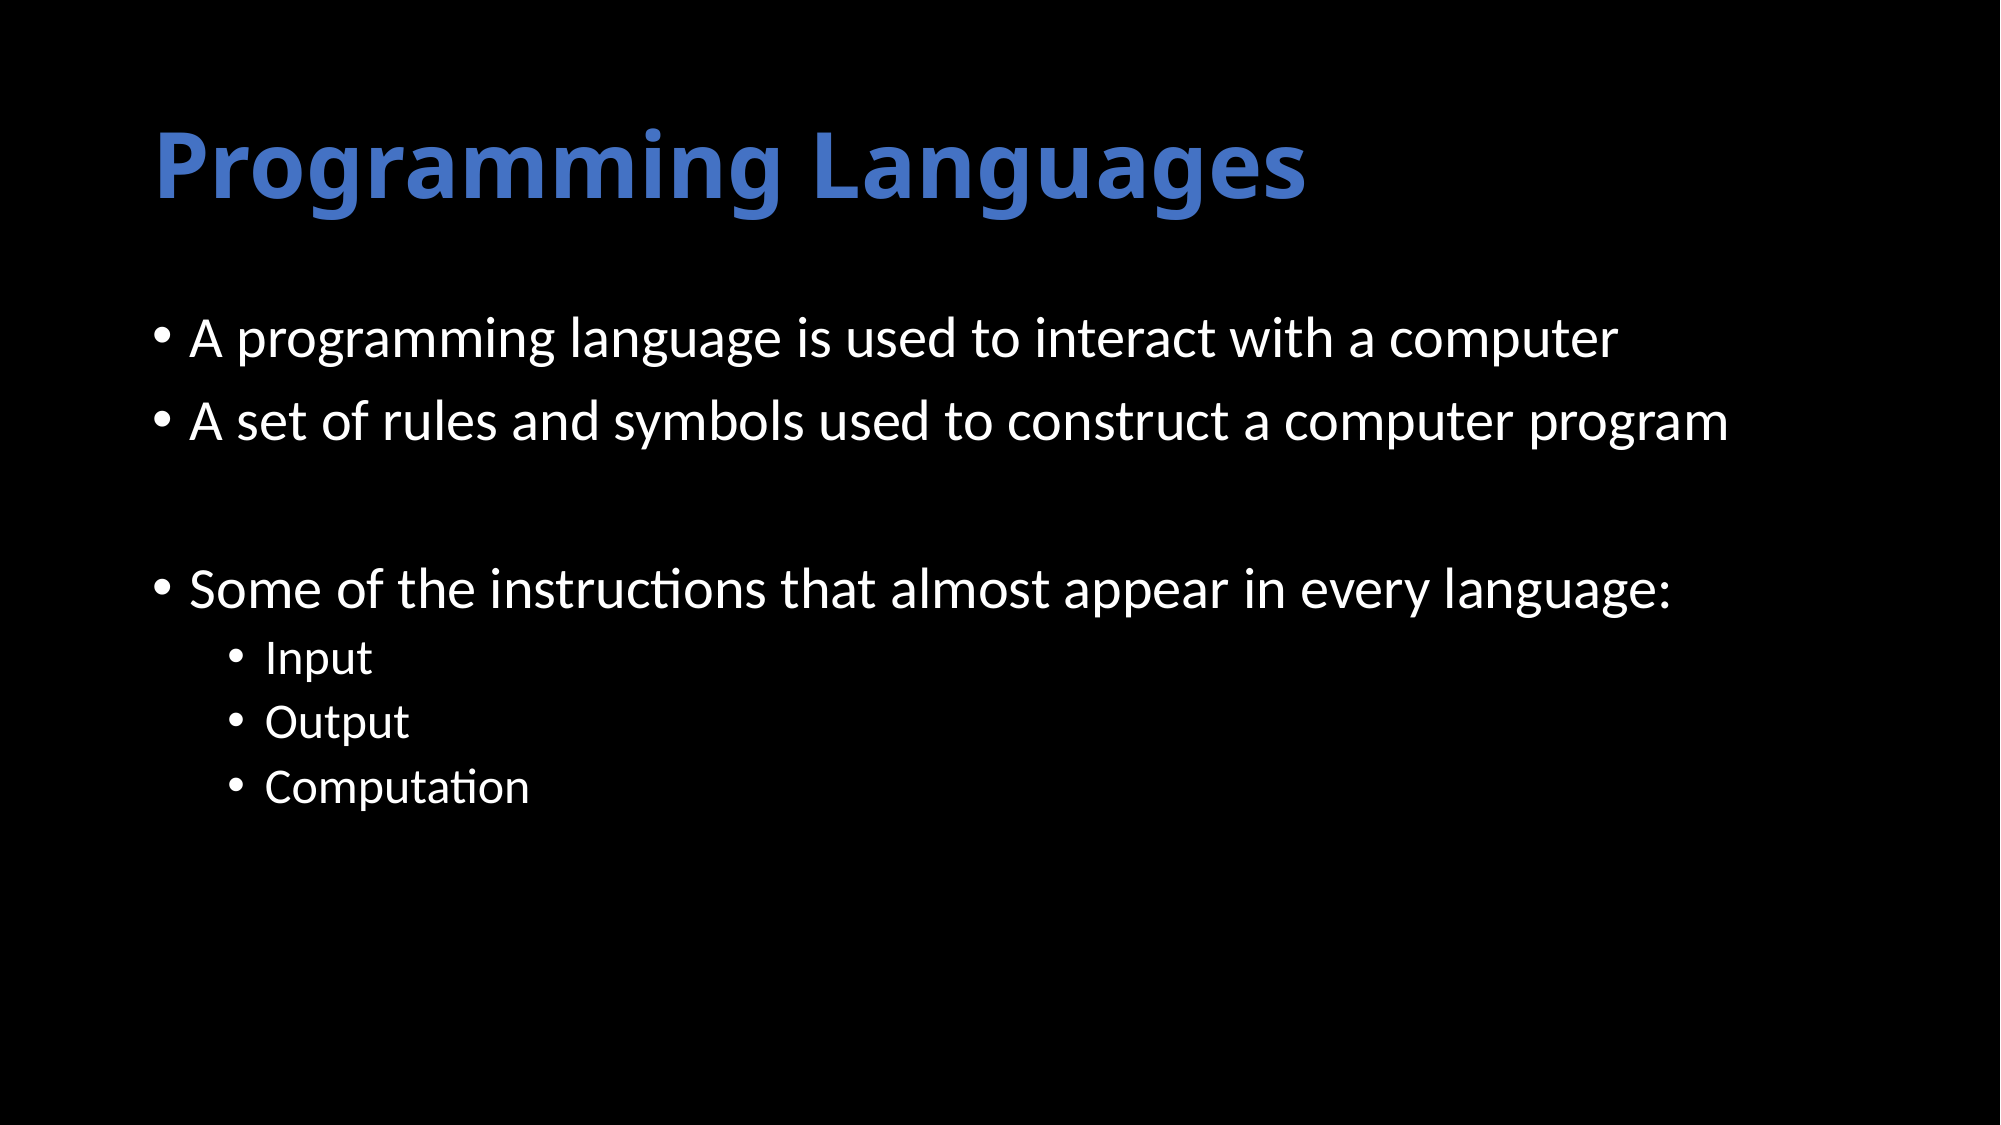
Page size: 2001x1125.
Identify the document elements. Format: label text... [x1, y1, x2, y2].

list A programming language is used to interact with a computer A set of rules and symbols used to construct a computer program Some of the instructions that almost appear in every language: Input Output Computation [137, 299, 1863, 1014]
title Programming Languages [137, 59, 1863, 278]
